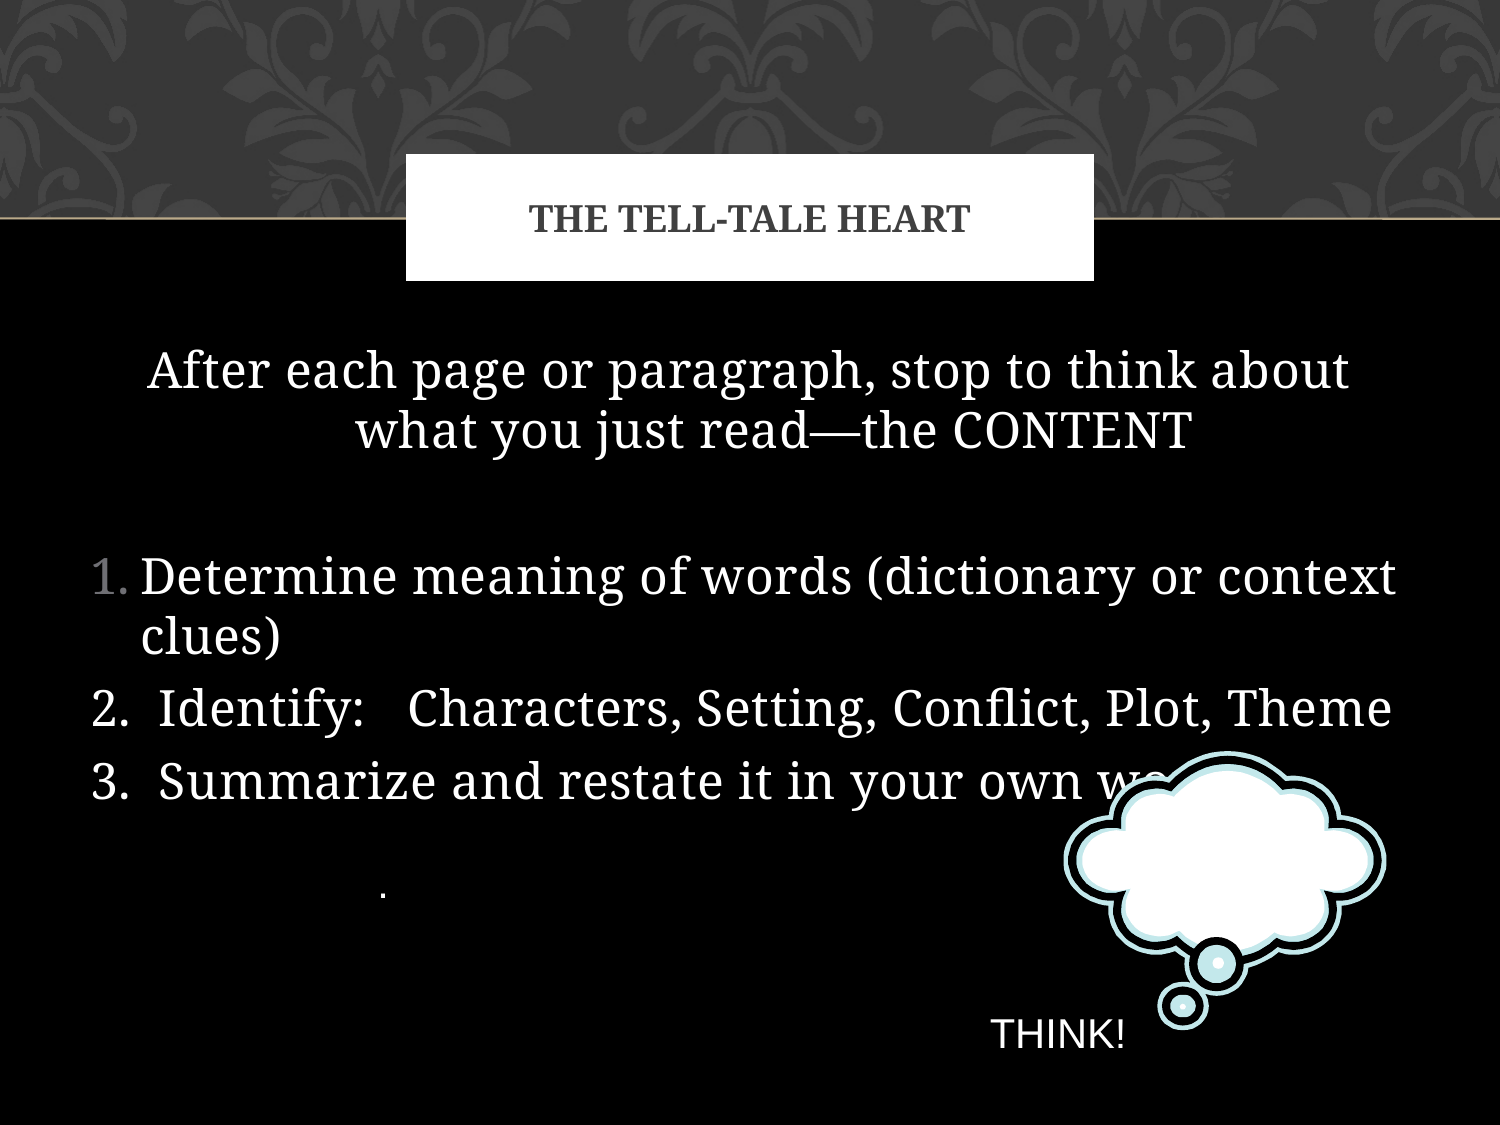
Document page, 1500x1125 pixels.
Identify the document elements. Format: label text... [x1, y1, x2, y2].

text_box . [362, 849, 404, 915]
title The tell-tale heart [406, 154, 1094, 281]
list After each page or paragraph, stop to think about what you just read—the CONTENT Determine meaning of words (dictionary or context clues) 2. Identify: Characters, Setting, Conflict, Plot, Theme 3. Summarize and restate it in your own words. [75, 331, 1425, 1000]
text_box THINK! [975, 999, 1142, 1065]
picture [1062, 749, 1388, 1032]
